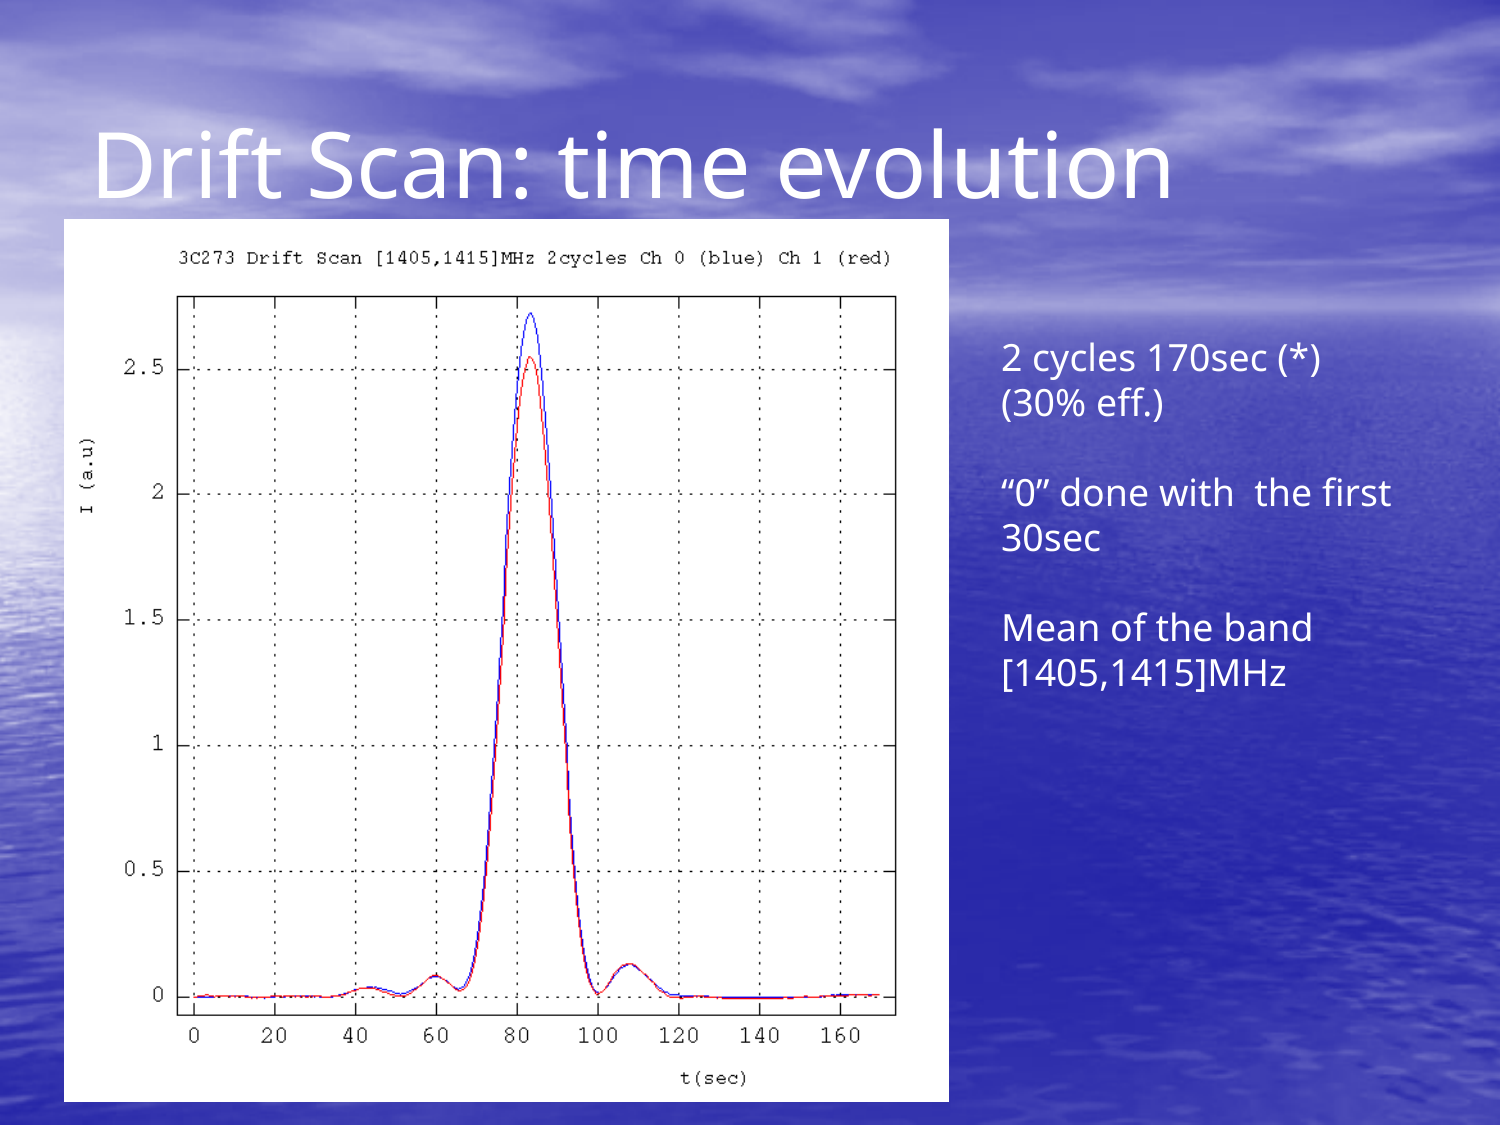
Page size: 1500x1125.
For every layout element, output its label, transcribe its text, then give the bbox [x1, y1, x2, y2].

text_box 2 cycles 170sec (*) (30% eff.) “0” done with the first 30sec Mean of the band [1405,1415]MHz [986, 326, 1412, 701]
title Drift Scan: time evolution [74, 47, 1426, 276]
picture [64, 219, 950, 1102]
